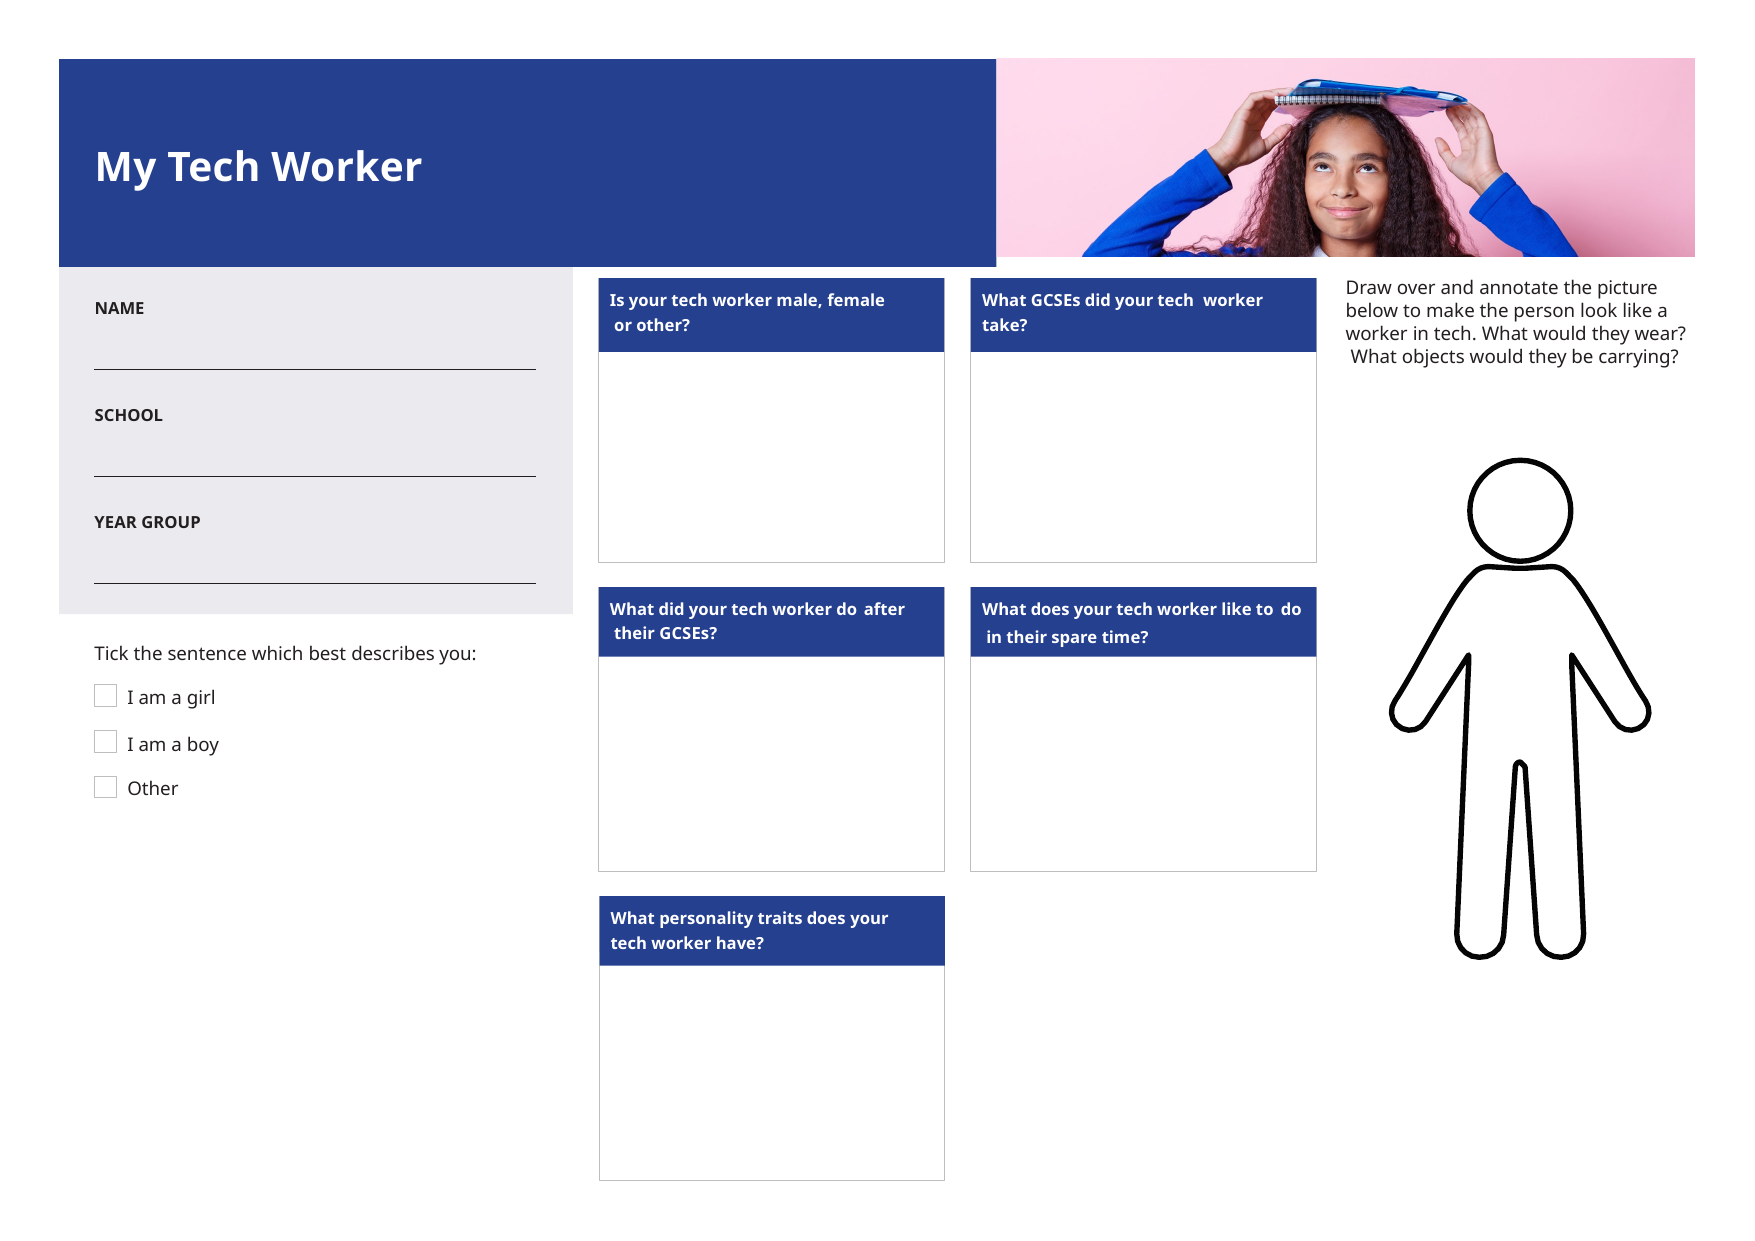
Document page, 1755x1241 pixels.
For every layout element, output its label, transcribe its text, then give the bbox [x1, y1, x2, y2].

text_box Other [125, 774, 218, 800]
text_box Is your tech worker male, female or other? [599, 278, 944, 335]
text_box [94, 684, 117, 707]
text_box What GCSEs did your tech worker take? [971, 278, 1316, 335]
text_box [598, 657, 945, 872]
text_box [94, 730, 117, 753]
text_box [996, 58, 1695, 257]
text_box [970, 657, 1317, 872]
title My Tech Worker [59, 59, 997, 267]
text_box YEAR GROUP [94, 509, 202, 532]
text_box Tick the sentence which best describes you: [92, 640, 514, 665]
text_box [598, 587, 945, 657]
text_box NAME [94, 295, 146, 318]
text_box [1469, 460, 1571, 562]
text_box [599, 953, 945, 966]
text_box I am a girl [125, 683, 244, 709]
text_box [94, 776, 117, 798]
text_box What did your tech worker do after their GCSEs? [599, 587, 944, 644]
text_box [599, 966, 945, 1181]
text_box [970, 352, 1317, 563]
text_box [598, 352, 945, 563]
text_box [970, 278, 1317, 352]
text_box Draw over and annotate the picture below to make the person look like a worker in tech. What would they wear? What objects would they be carrying? [1343, 274, 1690, 367]
text_box What does your tech worker like to do in their spare time? [971, 587, 1316, 647]
text_box [970, 587, 1317, 657]
text_box What personality traits does your tech worker have? [599, 896, 945, 953]
text_box SCHOOL [94, 402, 166, 425]
text_box [598, 278, 945, 352]
text_box I am a boy [125, 730, 265, 755]
text_box [1391, 566, 1649, 958]
